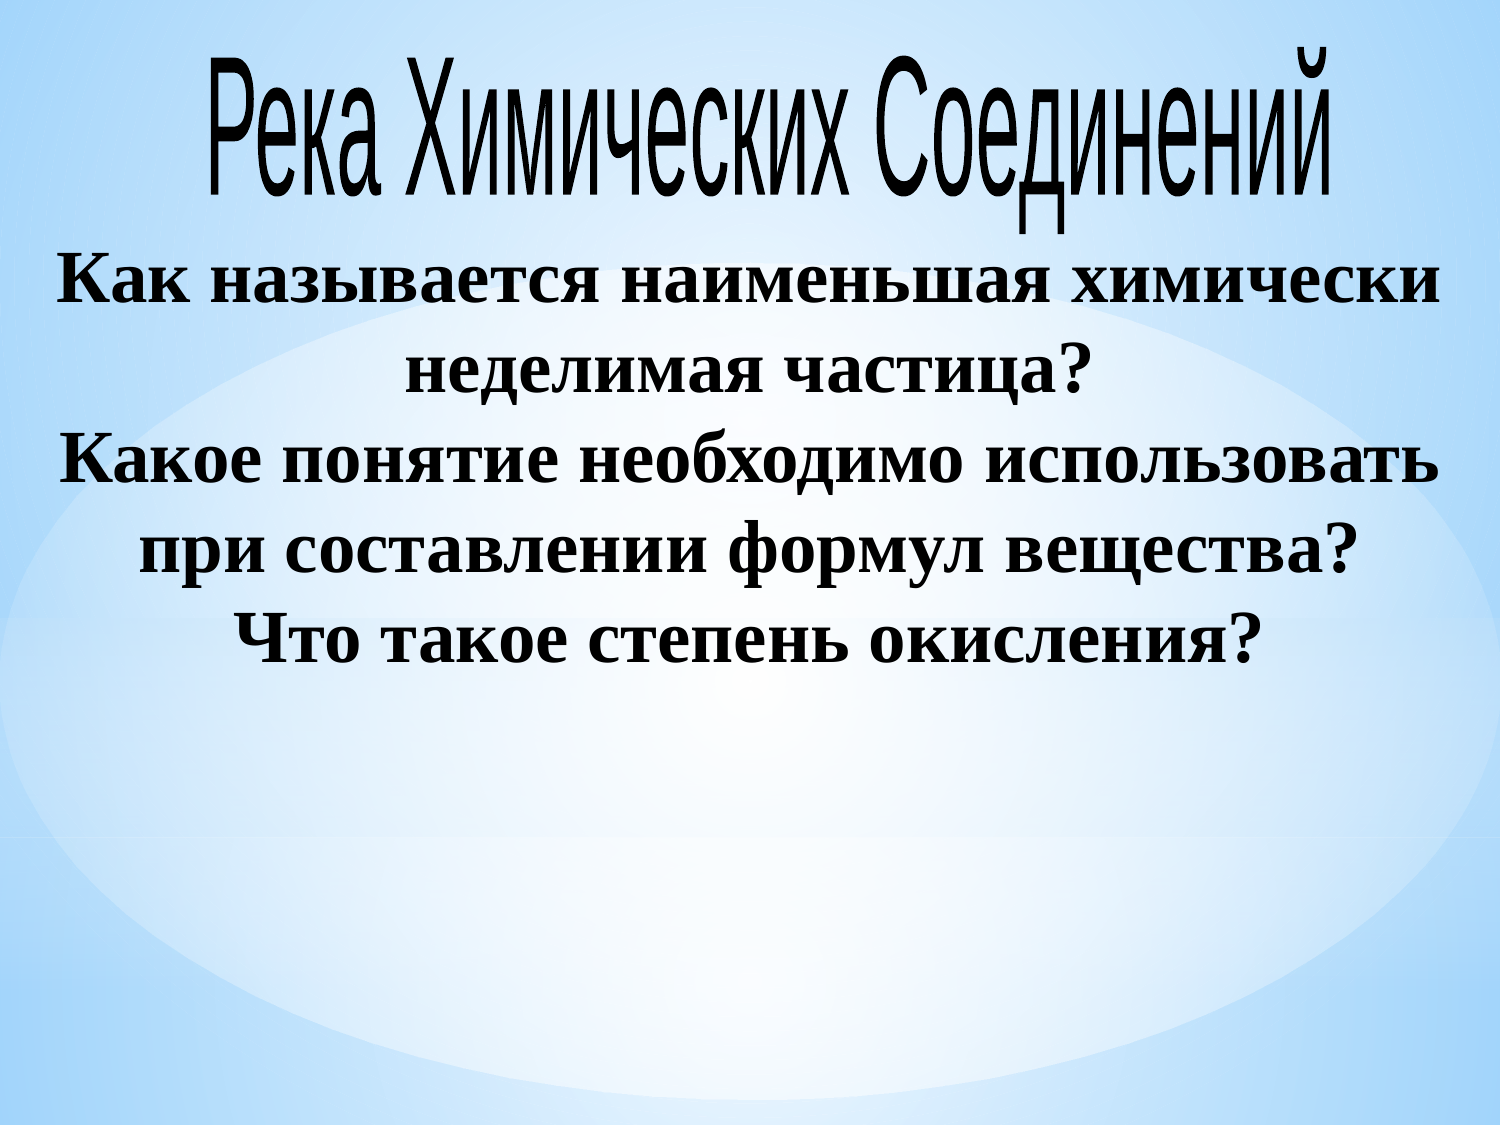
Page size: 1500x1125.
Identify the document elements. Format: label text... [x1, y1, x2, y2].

title Как называется наименьшая химически неделимая частица? Какое понятие необходимо использовать при составлении формул вещества? Что такое степень окисления? [0, 220, 1500, 1125]
